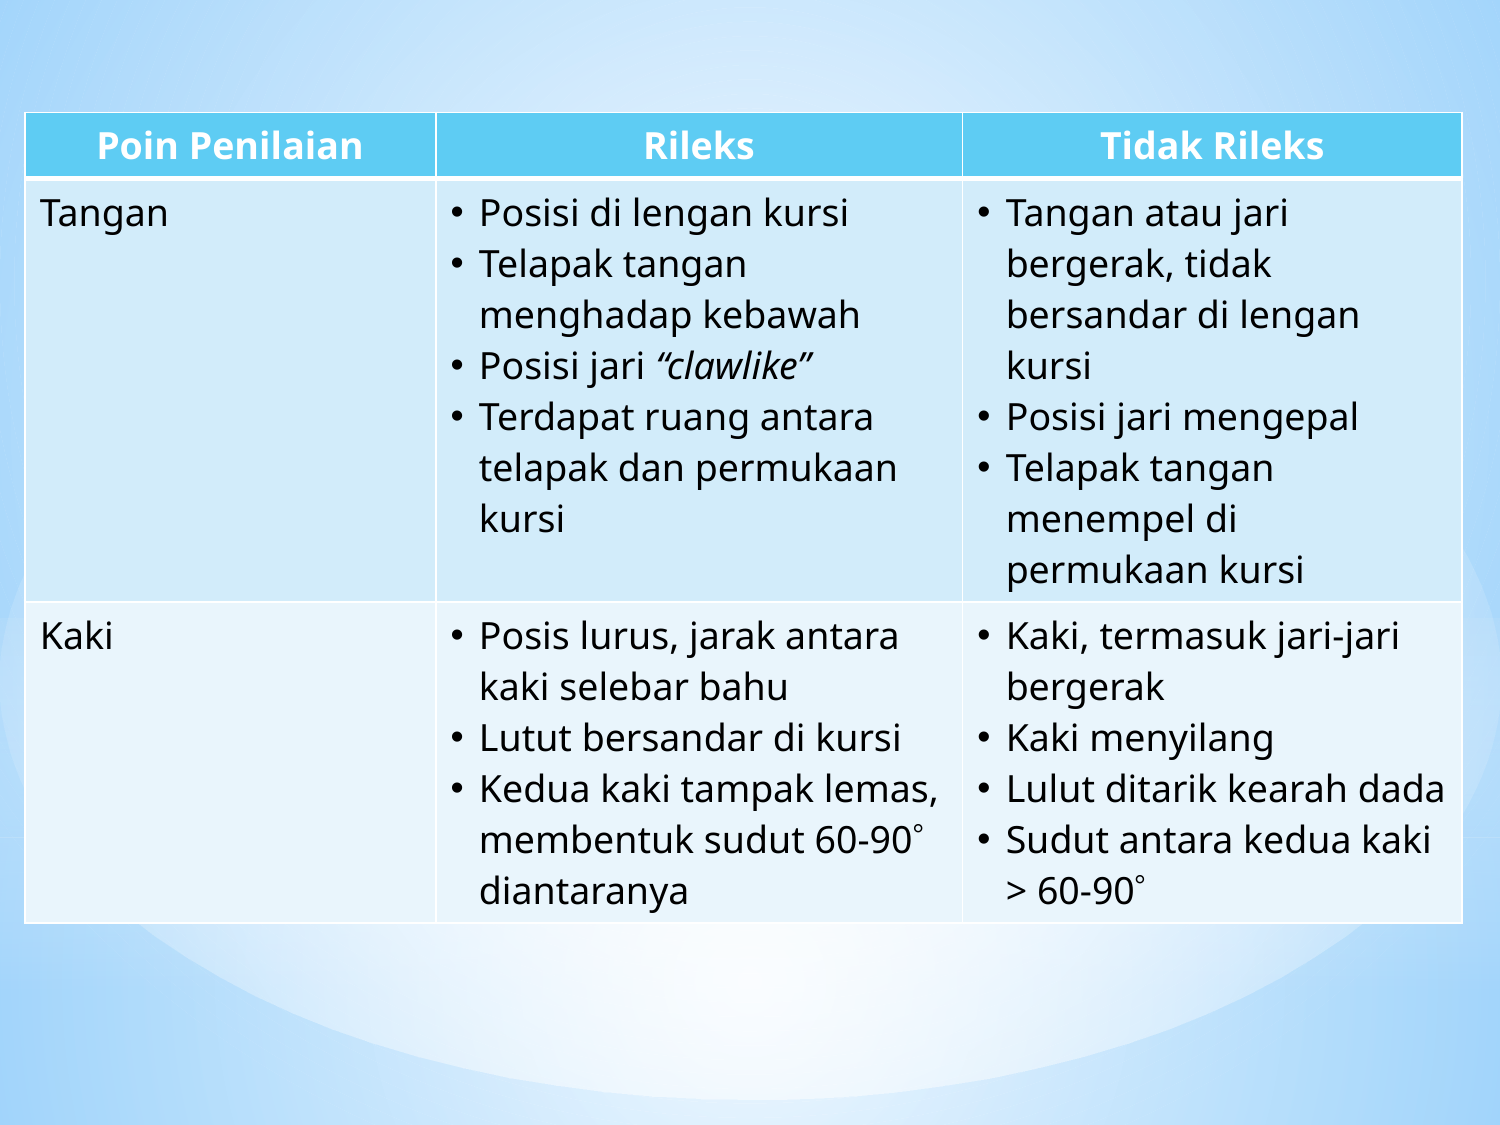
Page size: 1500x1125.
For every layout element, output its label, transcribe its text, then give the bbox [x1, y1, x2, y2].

table_header Poin Penilaian [26, 113, 435, 176]
table_cell Kaki [26, 603, 435, 922]
table_cell Posisi di lengan kursi Telapak tangan menghadap kebawah Posisi jari “clawlike” Terdapat ruang antara telapak dan permukaan kursi [437, 181, 962, 601]
table_cell Tangan atau jari bergerak, tidak bersandar di lengan kursi Posisi jari mengepal Telapak tangan menempel di permukaan kursi [963, 181, 1461, 601]
table_cell Posis lurus, jarak antara kaki selebar bahu Lutut bersandar di kursi Kedua kaki tampak lemas, membentuk sudut 60-90 diantaranya [437, 603, 962, 922]
table_cell Tangan [26, 181, 435, 601]
table_cell Kaki, termasuk jari-jari bergerak Kaki menyilang Lulut ditarik kearah dada Sudut antara kedua kaki > 60-90 [963, 603, 1461, 922]
table_header Tidak Rileks [963, 113, 1461, 176]
table_header Rileks [437, 113, 962, 176]
